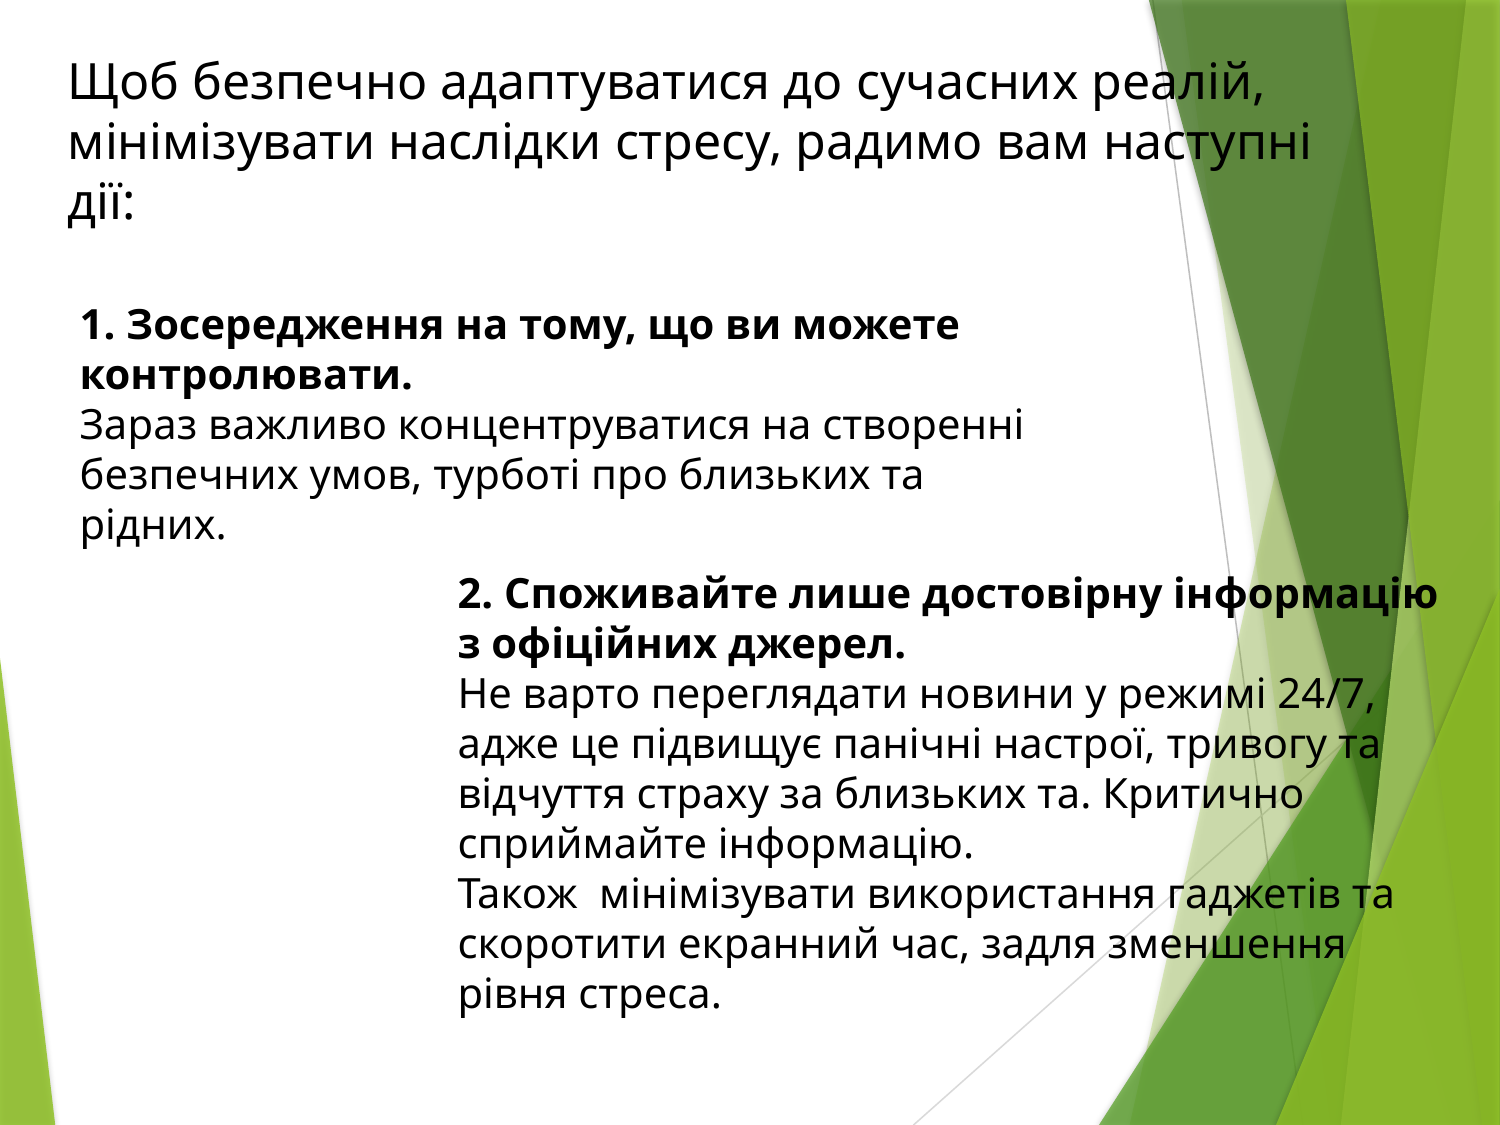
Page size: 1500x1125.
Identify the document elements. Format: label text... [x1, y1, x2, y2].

text_box Щоб безпечно адаптуватися до сучасних реалій, мінімізувати наслідки стресу, радимо вам наступні дії: [53, 42, 1376, 283]
text_box 2. Споживайте лише достовірну інформацію з офіційних джерел. Не варто переглядати новини у режимі 24/7, адже це підвищує панічні настрої, тривогу та відчуття страху за близьких та. Критично сприймайте інформацію. Також мінімізувати використання гаджетів та скоротити екранний час, задля зменшення рівня стреса. [442, 559, 1459, 1120]
text_box 1. Зосередження на тому, що ви можете контролювати. Зараз важливо концентруватися на створенні безпечних умов, турботі про близьких та рідних. [64, 290, 1069, 606]
